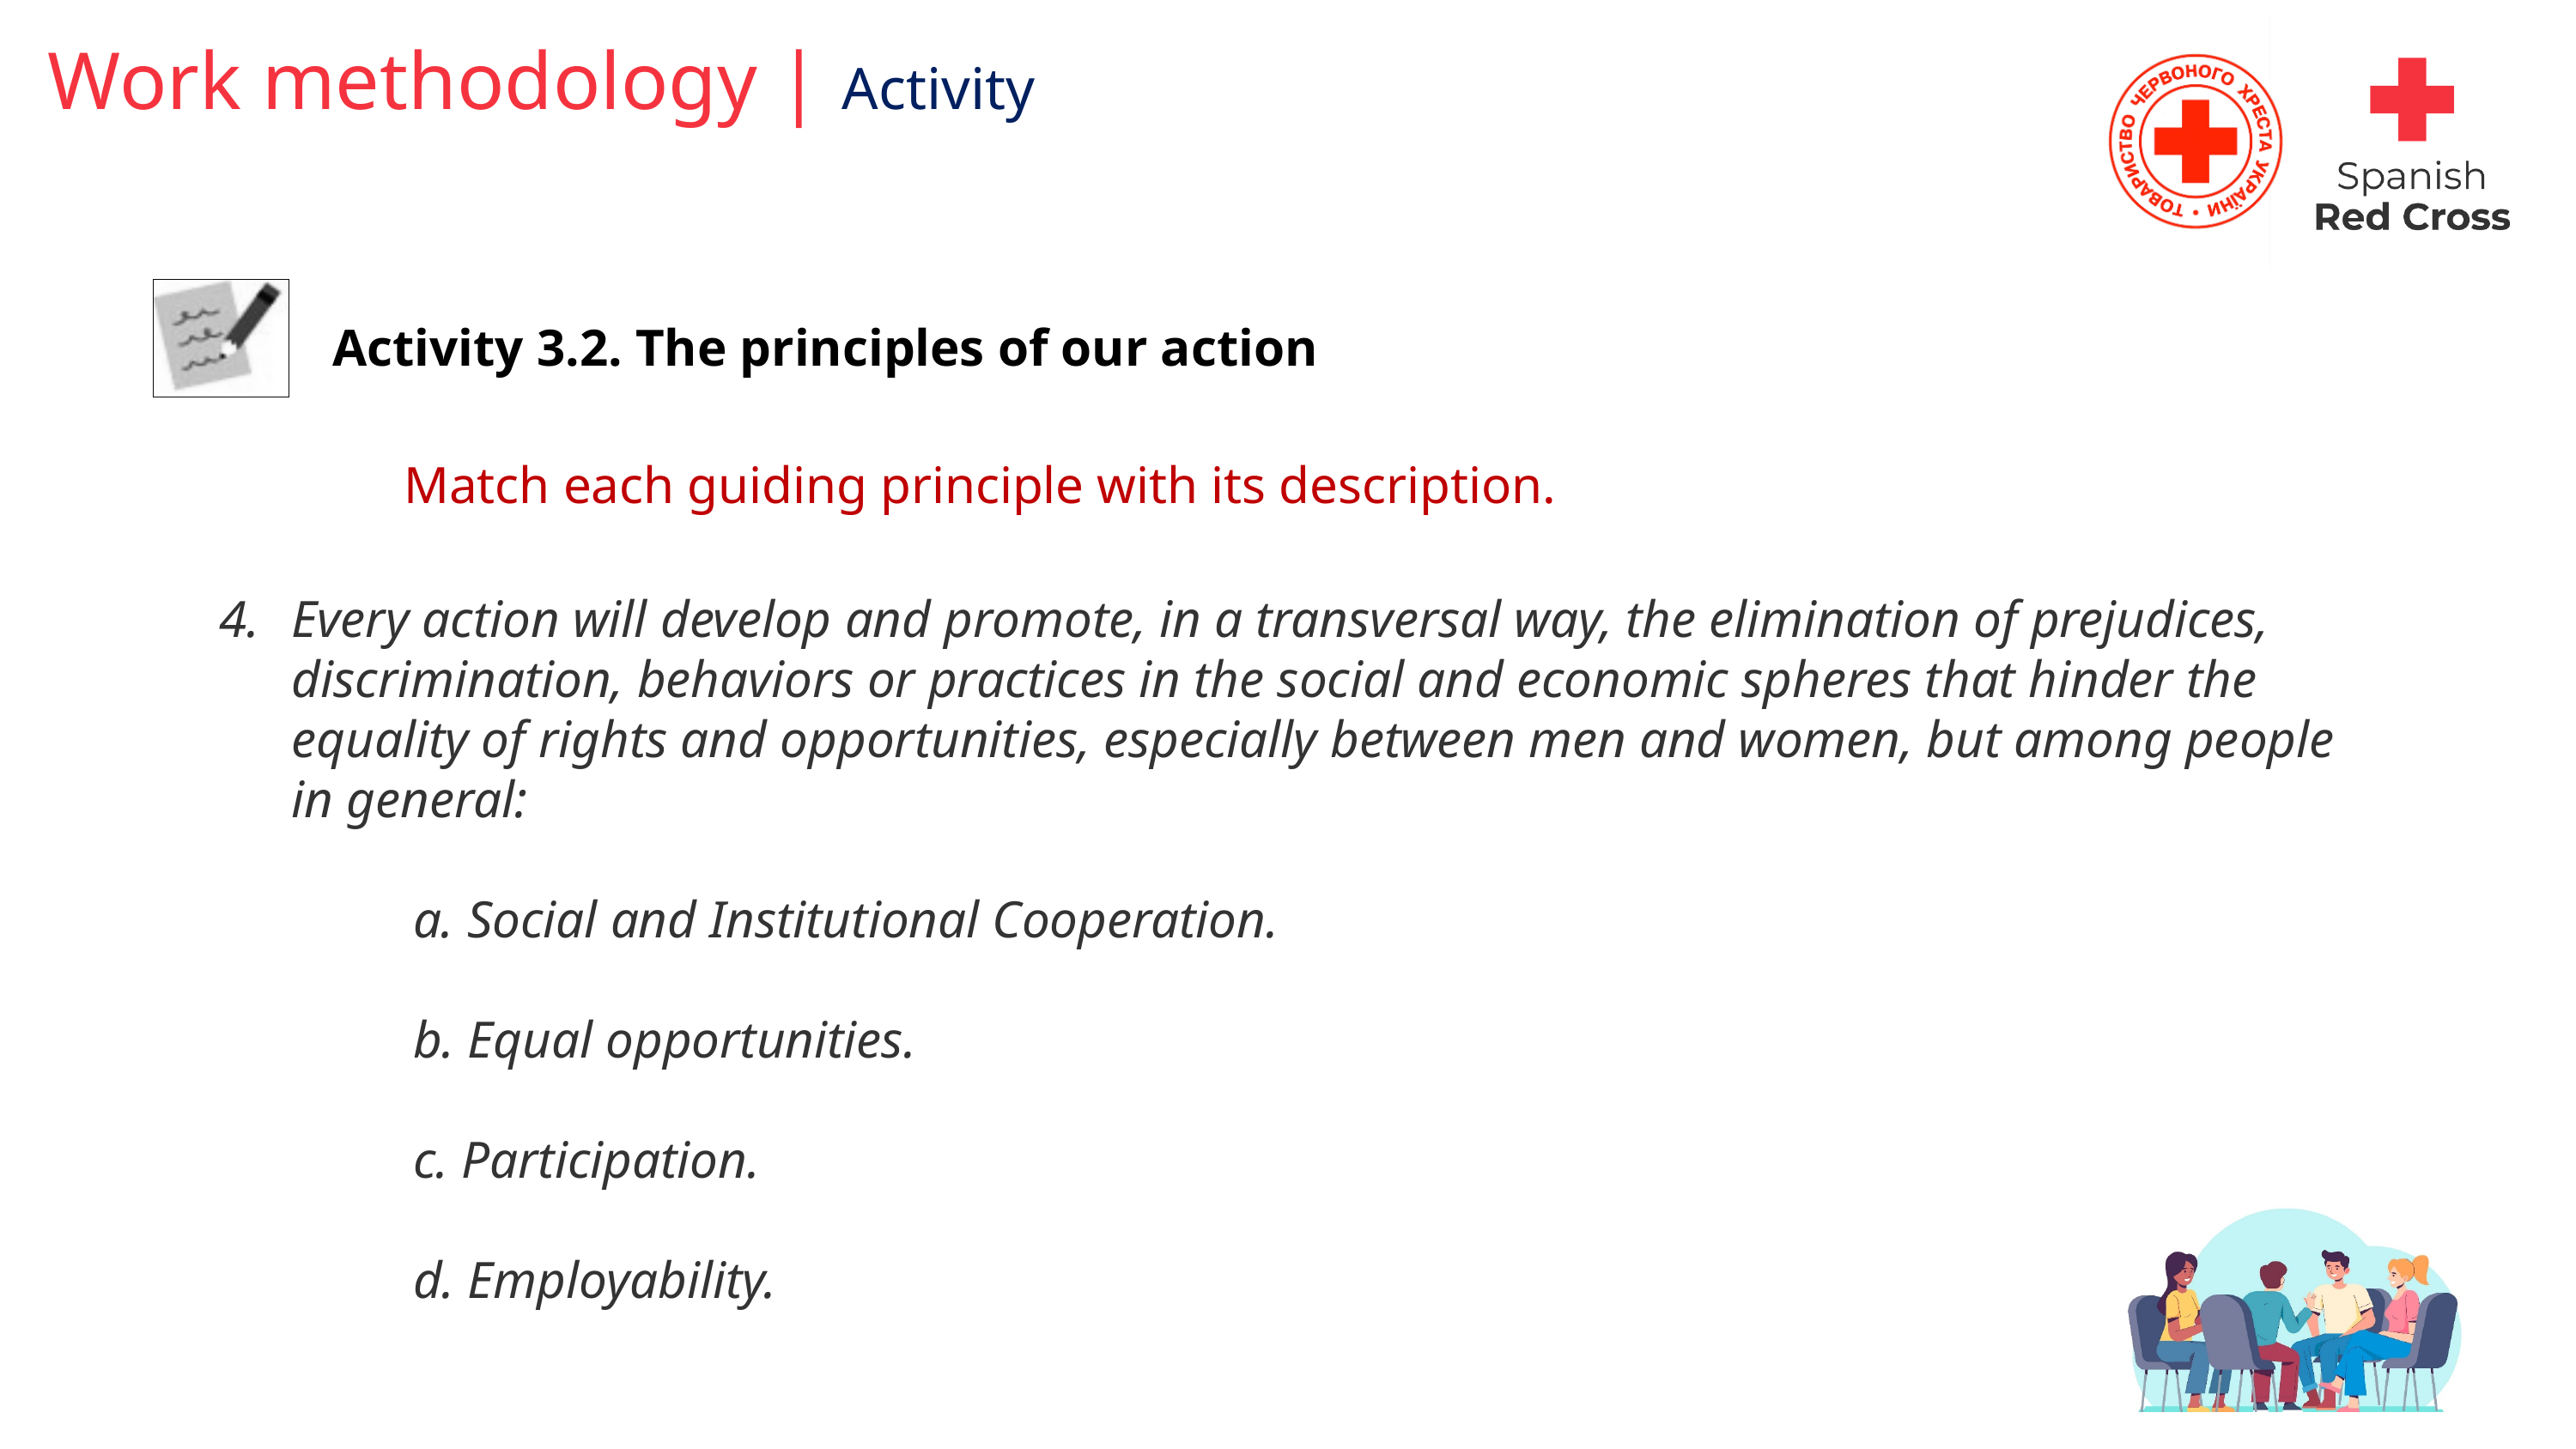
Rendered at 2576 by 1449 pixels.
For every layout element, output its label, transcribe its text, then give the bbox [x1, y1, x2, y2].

text_box Match each guiding principle with its description.​ [391, 416, 2141, 520]
picture [152, 279, 289, 397]
text_box Work methodology | Activity [41, 24, 1893, 132]
text_box Every action will develop and promote, in a transversal way, the elimination of prejudices, discrimination, behaviors or practices in the social and economic spheres that hinder the equality of rights and opportunities, especially between men and women, but among people in general: a. Social and Institutional Cooperation. b. Equal opportunities. c. Participation. d. Employability. [206, 581, 2354, 1315]
picture [2088, 1196, 2493, 1412]
text_box Activity 3.2. The principles of our action [319, 279, 2270, 383]
picture [2100, 3, 2547, 281]
